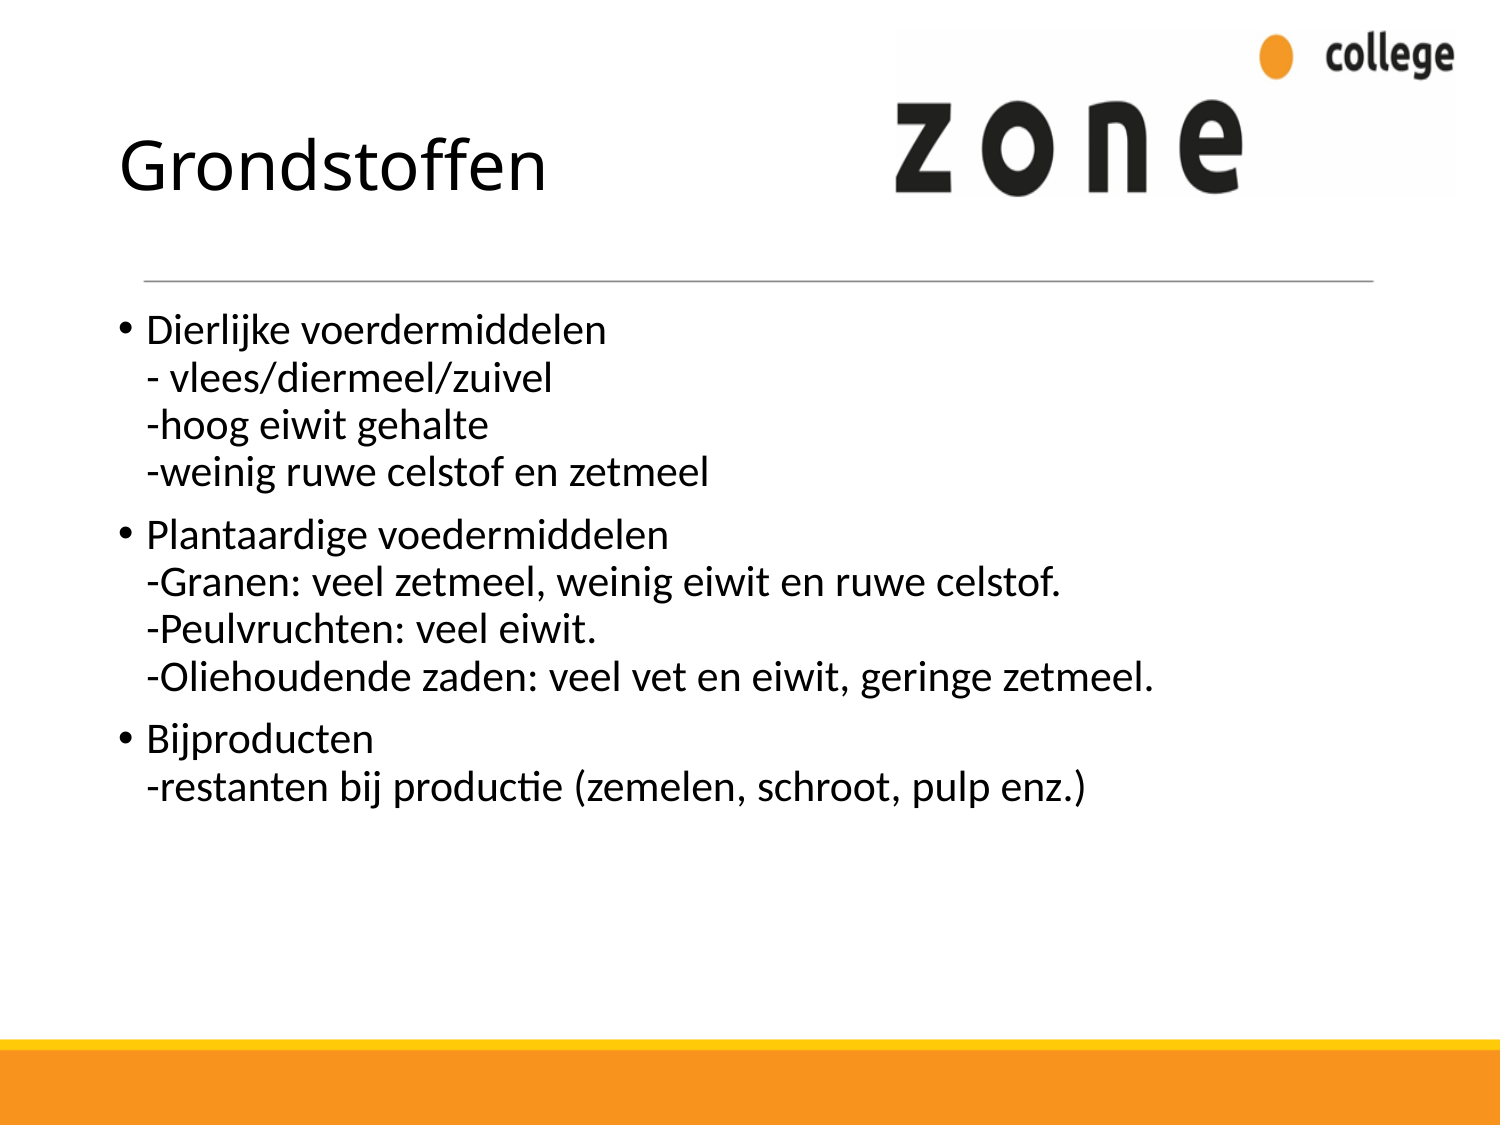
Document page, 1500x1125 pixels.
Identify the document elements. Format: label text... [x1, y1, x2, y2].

title Grondstoffen [103, 59, 1397, 278]
list Dierlijke voerdermiddelen - vlees/diermeel/zuivel -hoog eiwit gehalte -weinig ruwe celstof en zetmeel Plantaardige voedermiddelen -Granen: veel zetmeel, weinig eiwit en ruwe celstof. -Peulvruchten: veel eiwit. -Oliehoudende zaden: veel vet en eiwit, geringe zetmeel. Bijproducten -restanten bij productie (zemelen, schroot, pulp enz.) [103, 299, 1397, 1014]
picture [0, 0, 1500, 1125]
